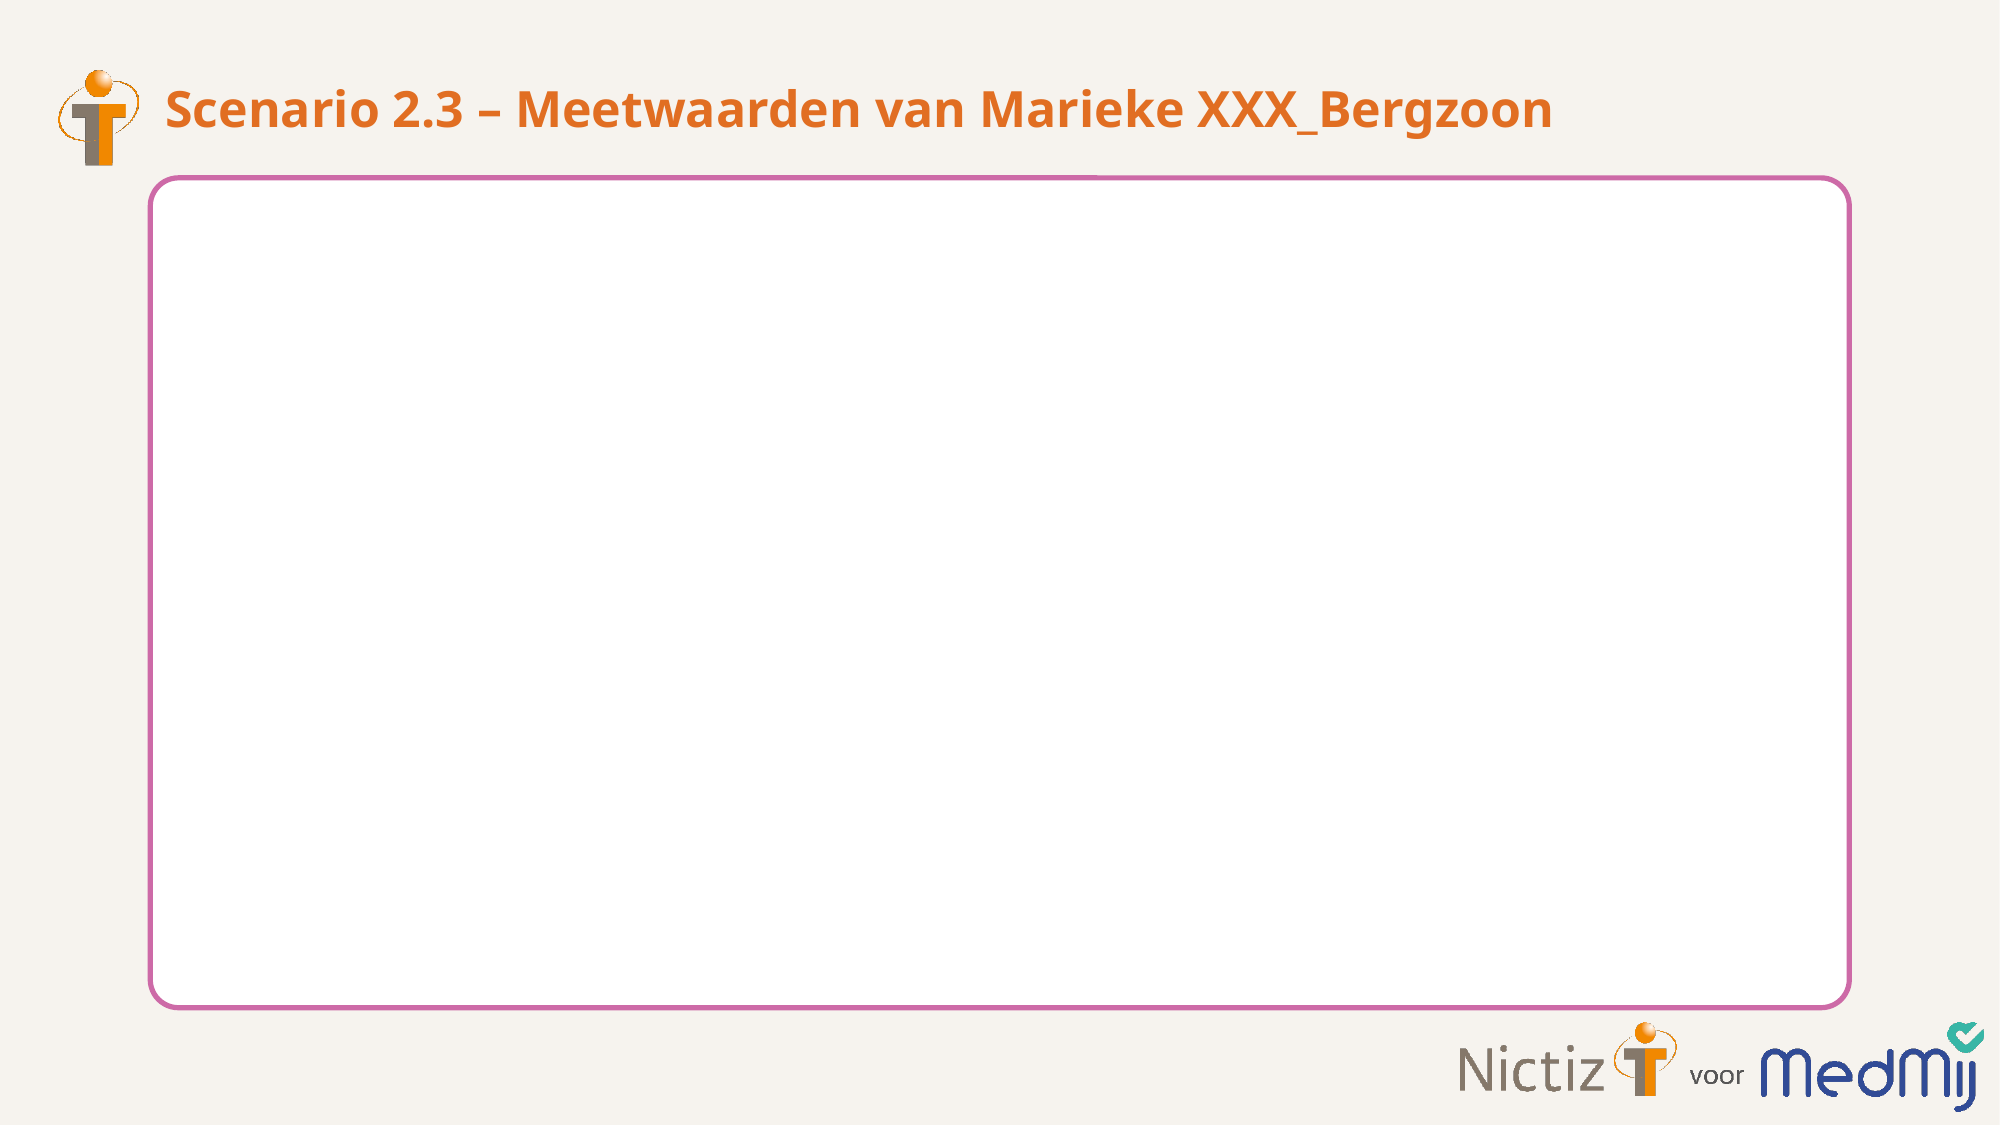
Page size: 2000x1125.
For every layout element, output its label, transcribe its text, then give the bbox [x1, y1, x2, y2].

title Scenario 2.3 – Meetwaarden van Marieke XXX_Bergzoon [150, 76, 683, 165]
title Scenario 2.3 – Meetwaarden van Marieke XXX_Bergzoon [1317, 76, 1850, 165]
text_box [683, 0, 1317, 1125]
picture [50, 66, 151, 187]
picture [1457, 1019, 1988, 1113]
